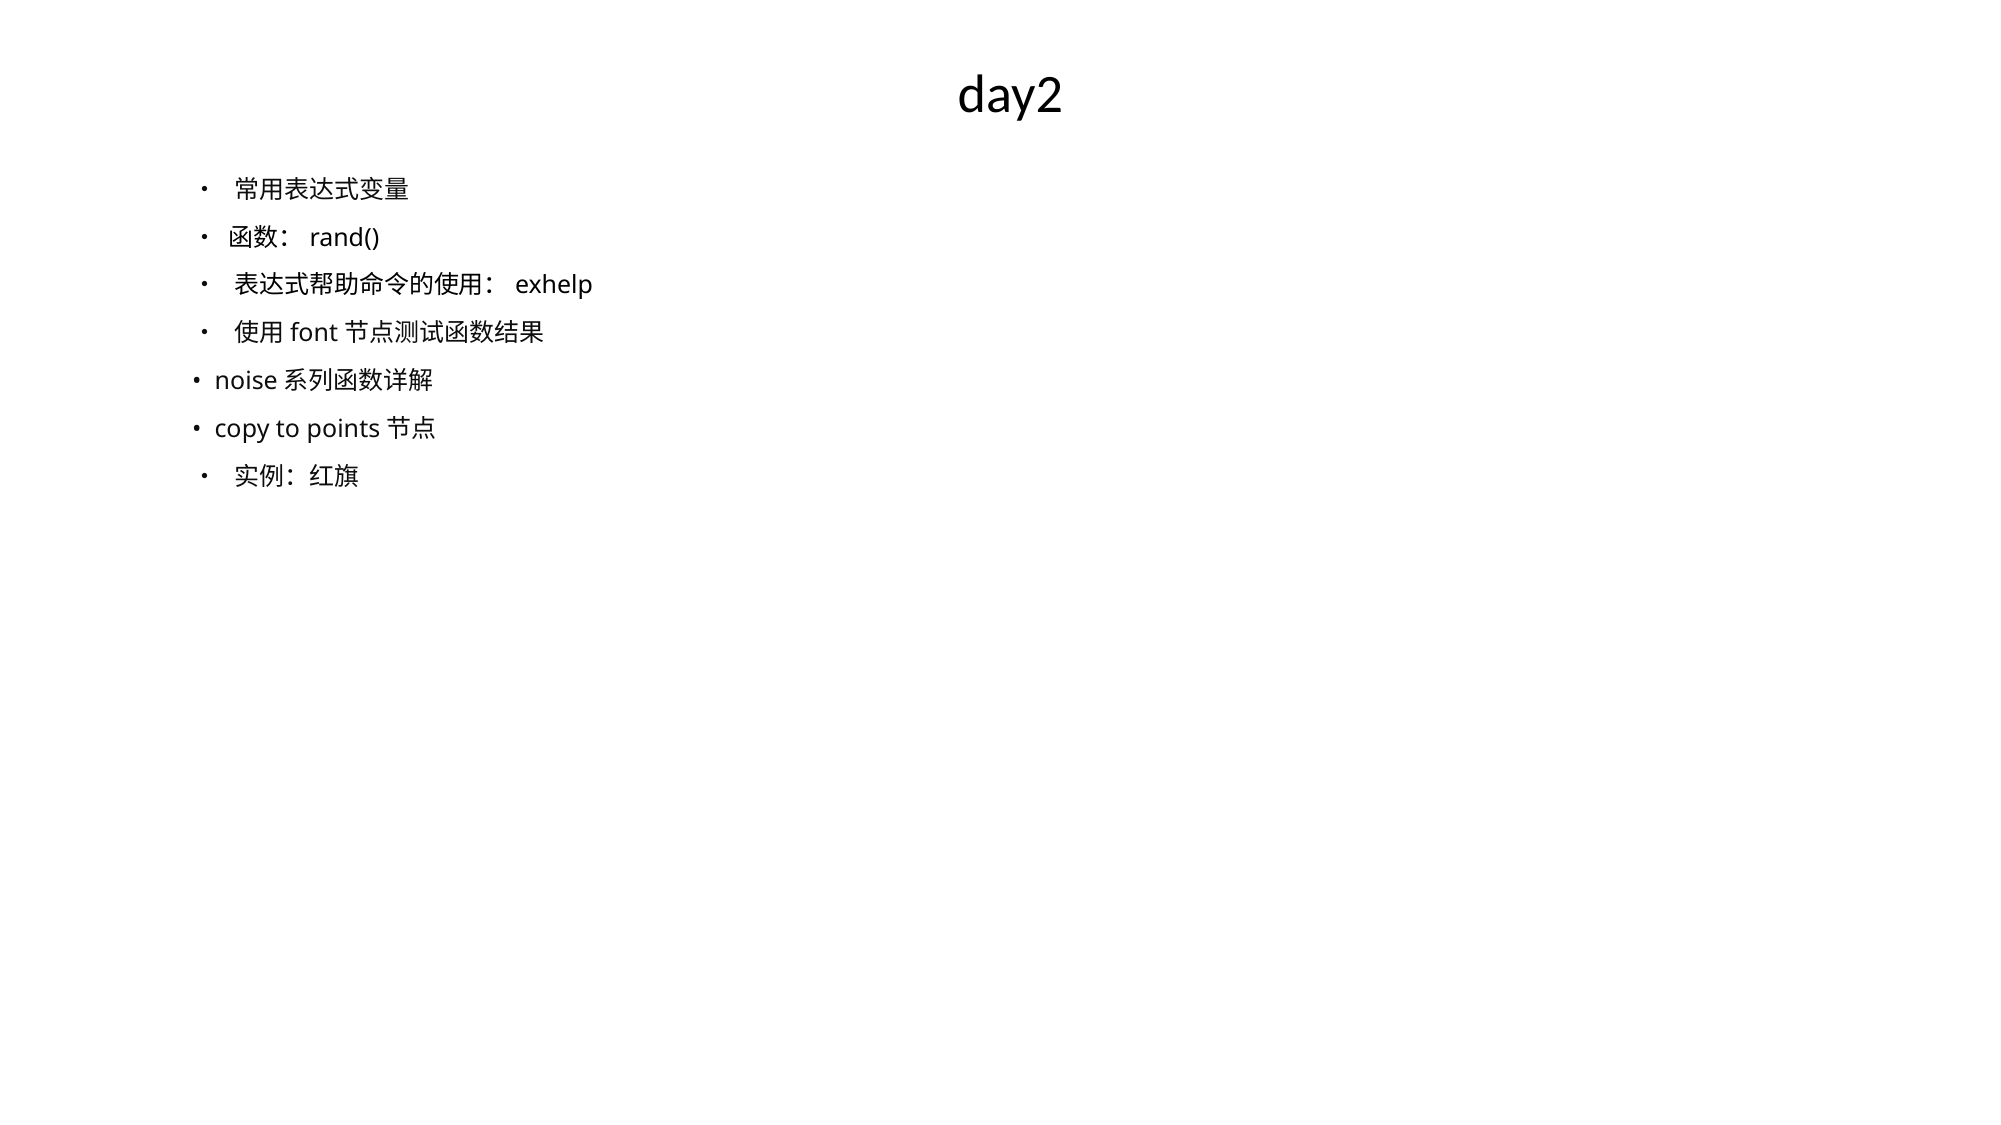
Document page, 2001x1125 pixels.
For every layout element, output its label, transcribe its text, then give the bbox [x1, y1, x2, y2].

subtitle • 常用表达式变量 • 函数：rand() • 表达式帮助命令的使用：exhelp • 使用font节点测试函数结果 • noise系列函数详解 • copy to points节点 • 实例：红旗 [176, 168, 1815, 944]
title day2 [711, 29, 1309, 132]
